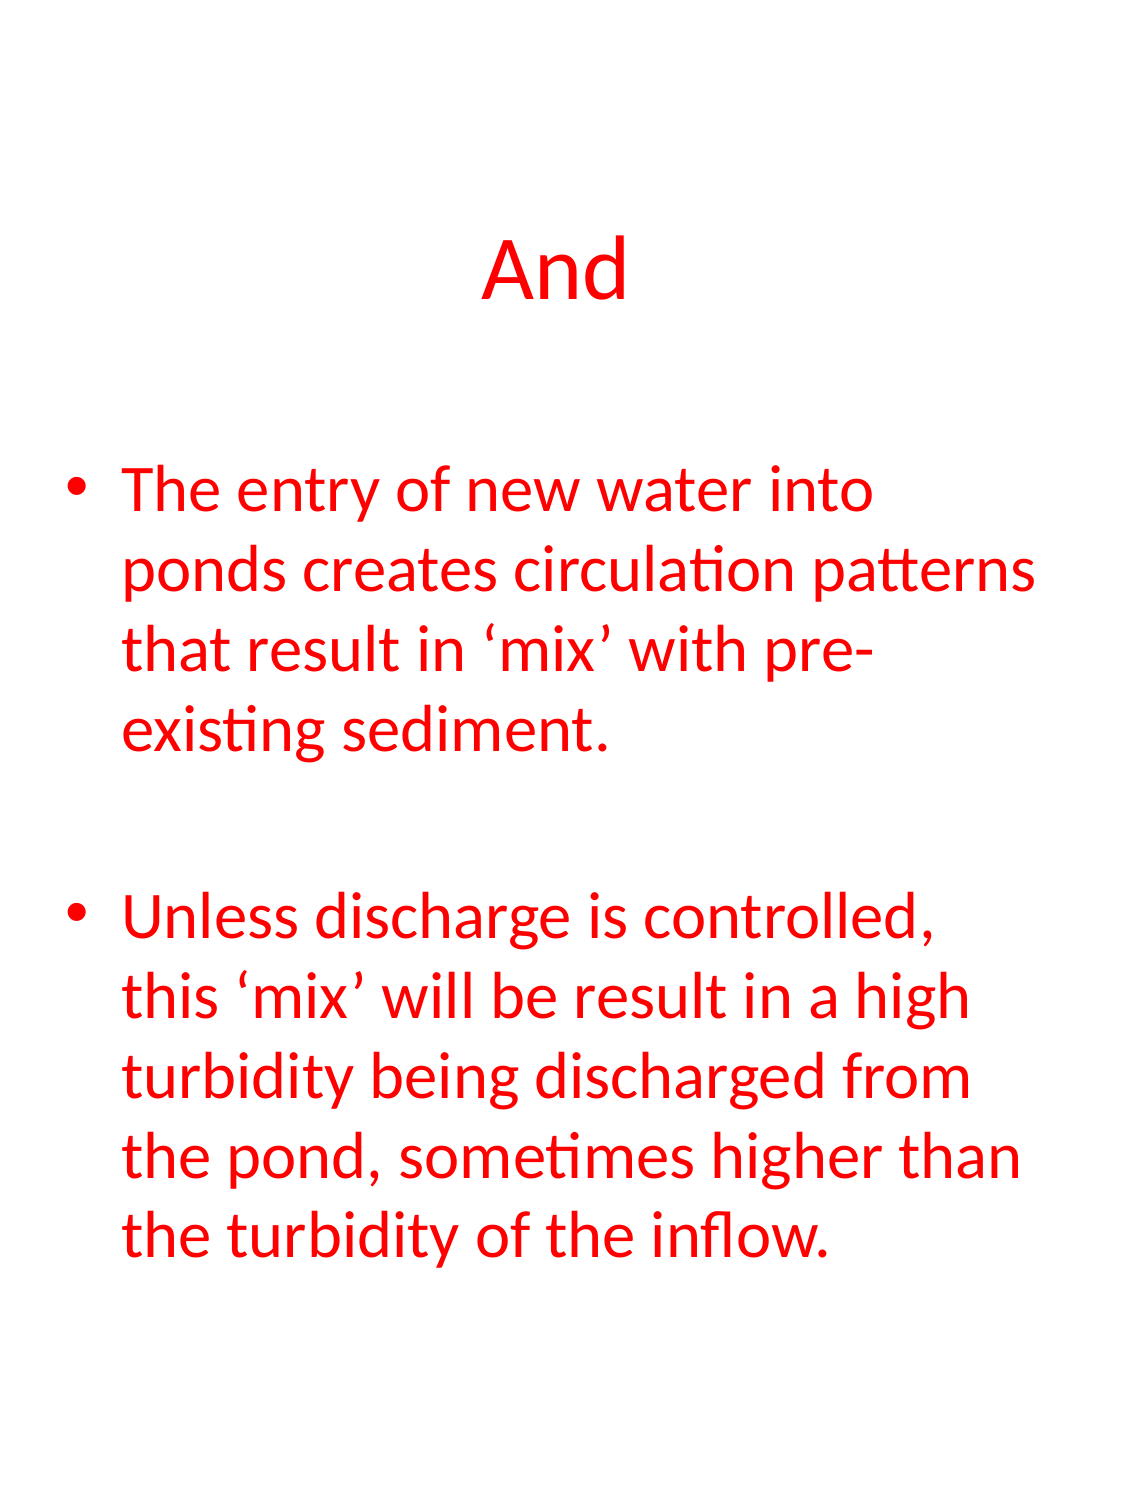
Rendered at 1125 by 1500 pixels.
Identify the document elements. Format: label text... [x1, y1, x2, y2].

list The entry of new water into ponds creates circulation patterns that result in ‘mix’ with pre-existing sediment. Unless discharge is controlled, this ‘mix’ will be result in a high turbidity being discharged from the pond, sometimes higher than the turbidity of the inflow. [50, 437, 1063, 1350]
title And [50, 137, 1063, 388]
